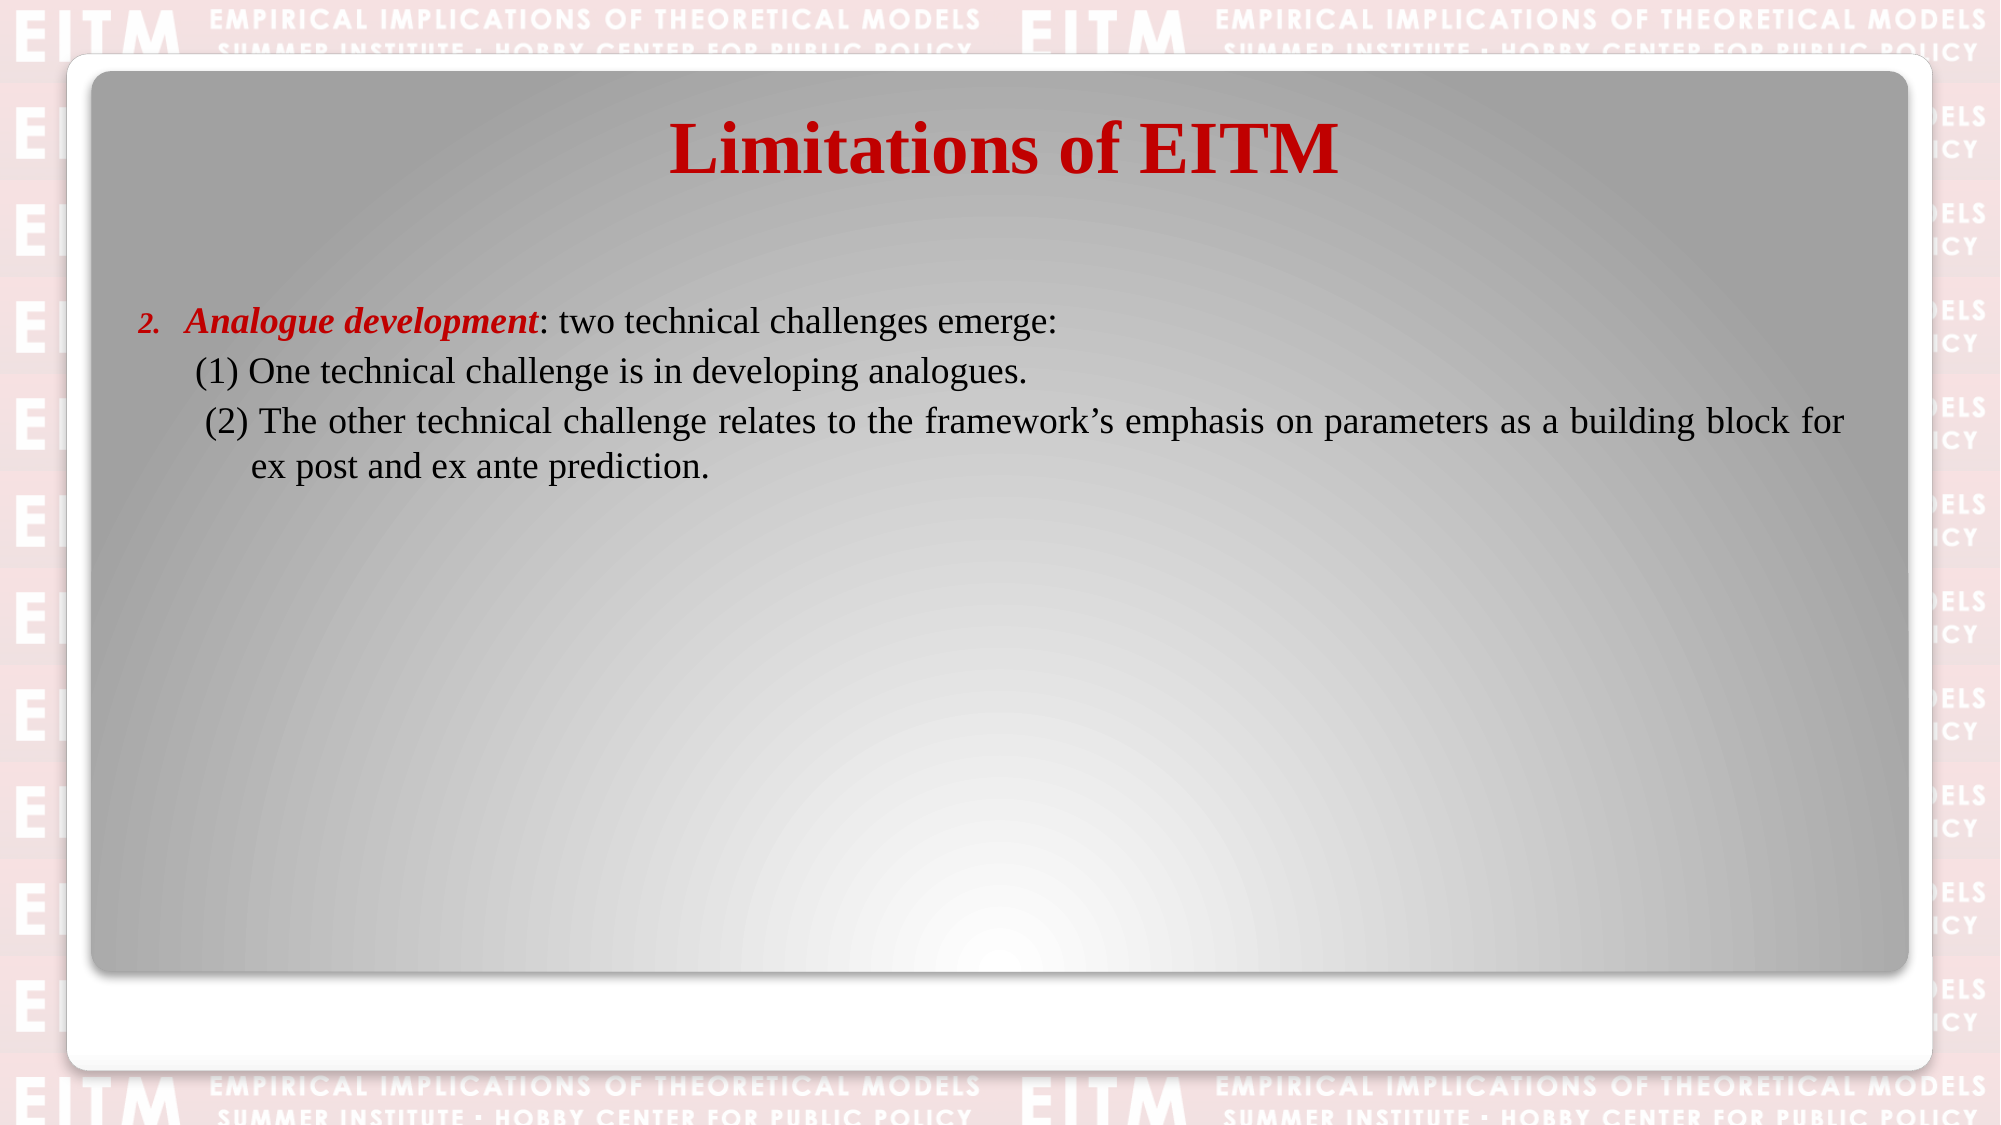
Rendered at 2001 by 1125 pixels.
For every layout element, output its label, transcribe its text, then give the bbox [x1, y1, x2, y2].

list Analogue development: two technical challenges emerge: (1) One technical challenge is in developing analogues. (2) The other technical challenge relates to the framework’s emphasis on parameters as a building block for ex post and ex ante prediction. [108, 280, 1863, 912]
title Limitations of EITM [109, 78, 1900, 197]
